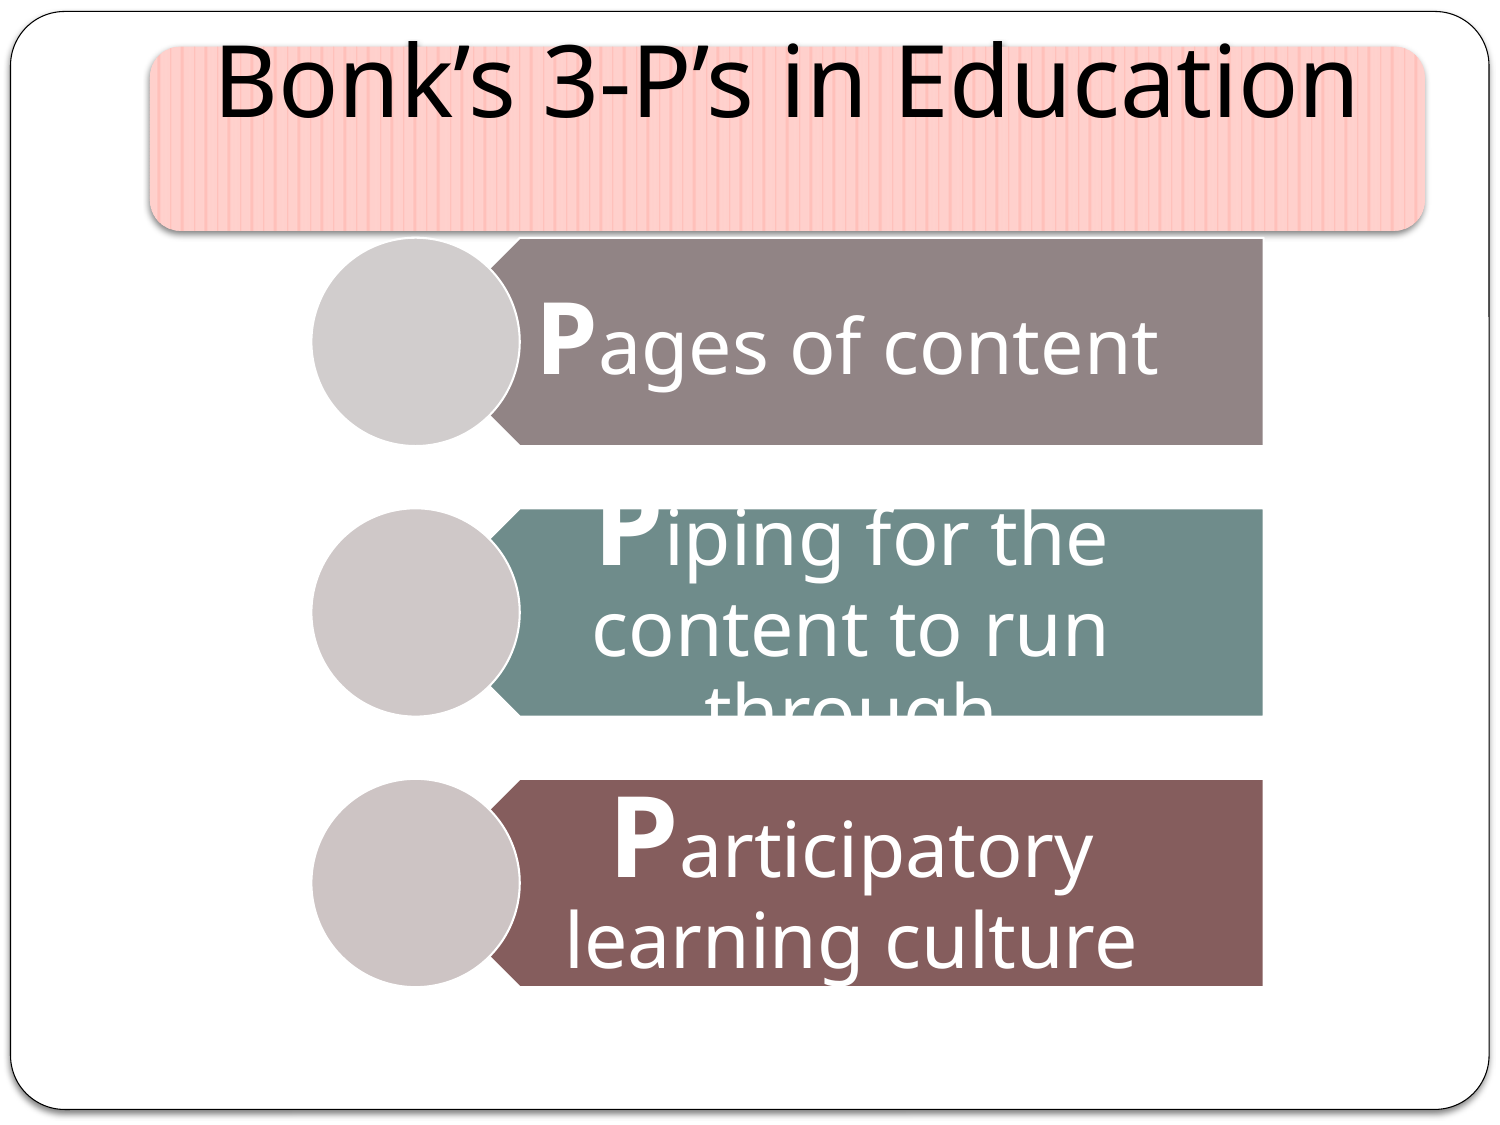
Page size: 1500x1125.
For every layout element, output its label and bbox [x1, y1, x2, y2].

text_box [149, 44, 1426, 233]
list [149, 237, 1426, 988]
